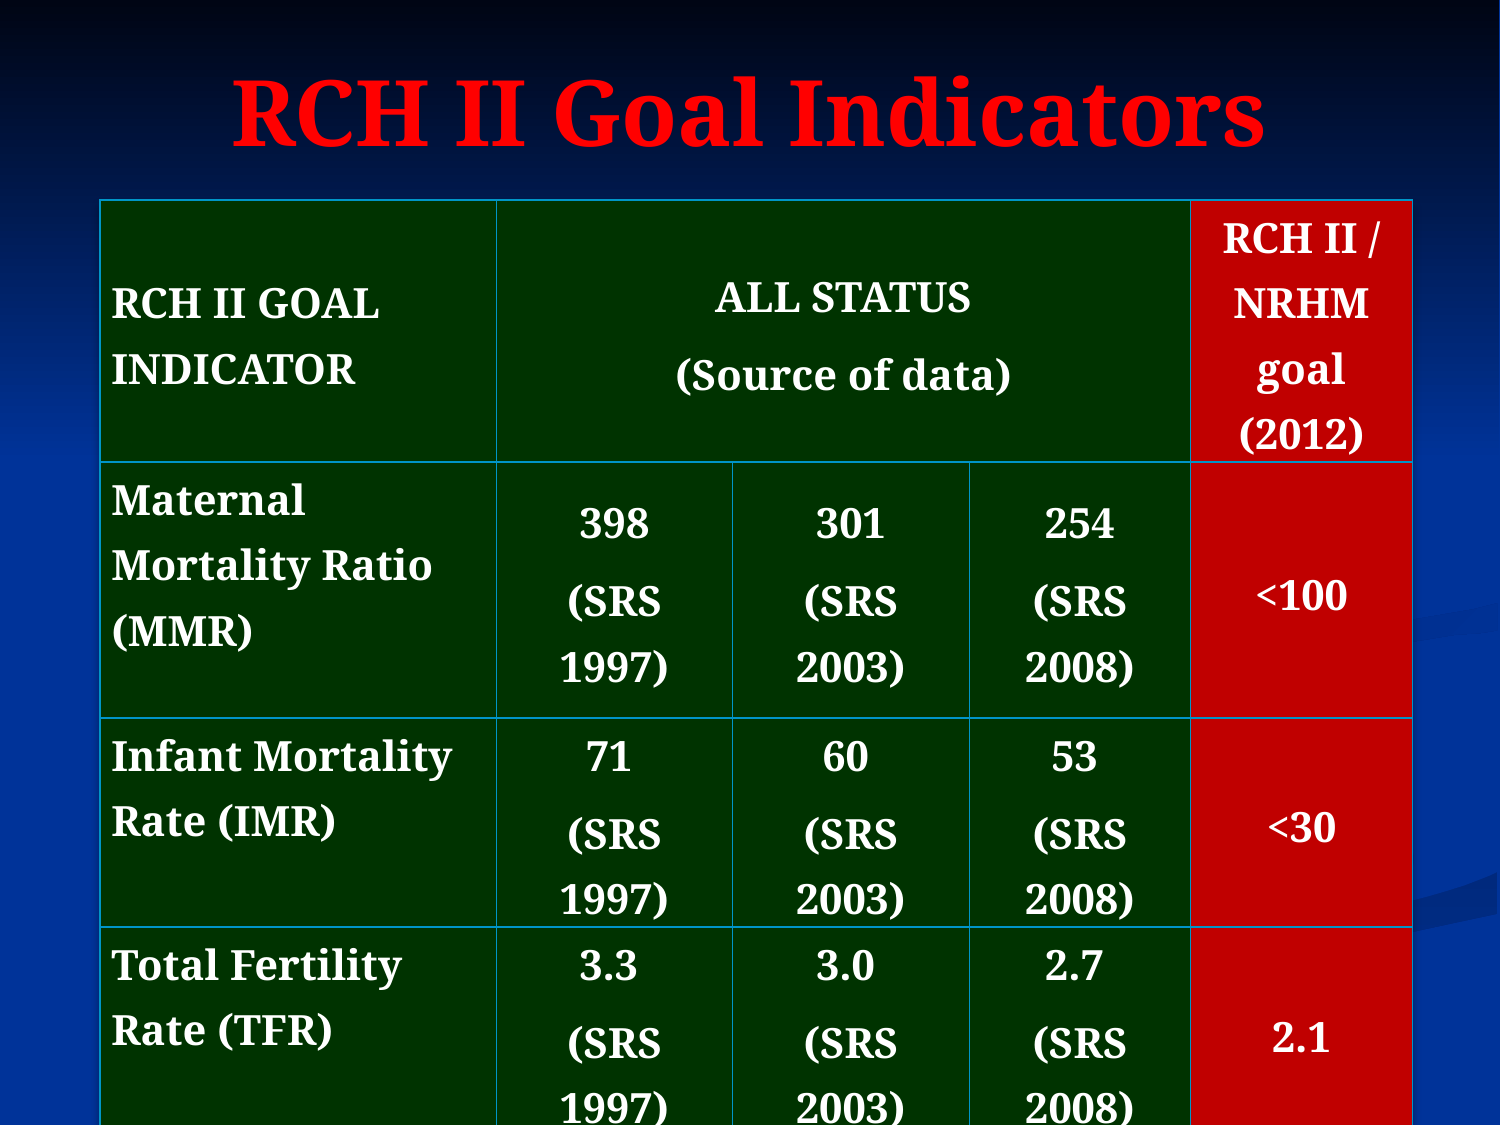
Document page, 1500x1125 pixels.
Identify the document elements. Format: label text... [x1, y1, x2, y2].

table_header RCH II / NRHM goal (2012) [1191, 201, 1412, 461]
table_cell Infant Mortality Rate (IMR) [101, 719, 496, 926]
table_header ALL STATUS (Source of data) [497, 201, 1190, 461]
table_cell Total Fertility Rate (TFR) [101, 928, 496, 1125]
table_cell <100 [1191, 463, 1412, 717]
table_cell 2.1 [1191, 928, 1412, 1125]
table_cell 71 (SRS 1997) [497, 719, 732, 926]
table_cell 3.3 (SRS 1997) [497, 928, 732, 1125]
title RCH II Goal Indicators [74, 44, 1426, 176]
table_cell 3.0 (SRS 2003) [733, 928, 969, 1125]
table_cell 301 (SRS 2003) [733, 463, 969, 717]
table_cell 60 (SRS 2003) [733, 719, 969, 926]
table_cell 254 (SRS 2008) [970, 463, 1190, 717]
table_cell 53 (SRS 2008) [970, 719, 1190, 926]
table_cell 398 (SRS 1997) [497, 463, 732, 717]
table_header RCH II GOAL INDICATOR [101, 201, 496, 461]
table_cell <30 [1191, 719, 1412, 926]
table_cell 2.7 (SRS 2008) [970, 928, 1190, 1125]
table_cell Maternal Mortality Ratio (MMR) [101, 463, 496, 717]
